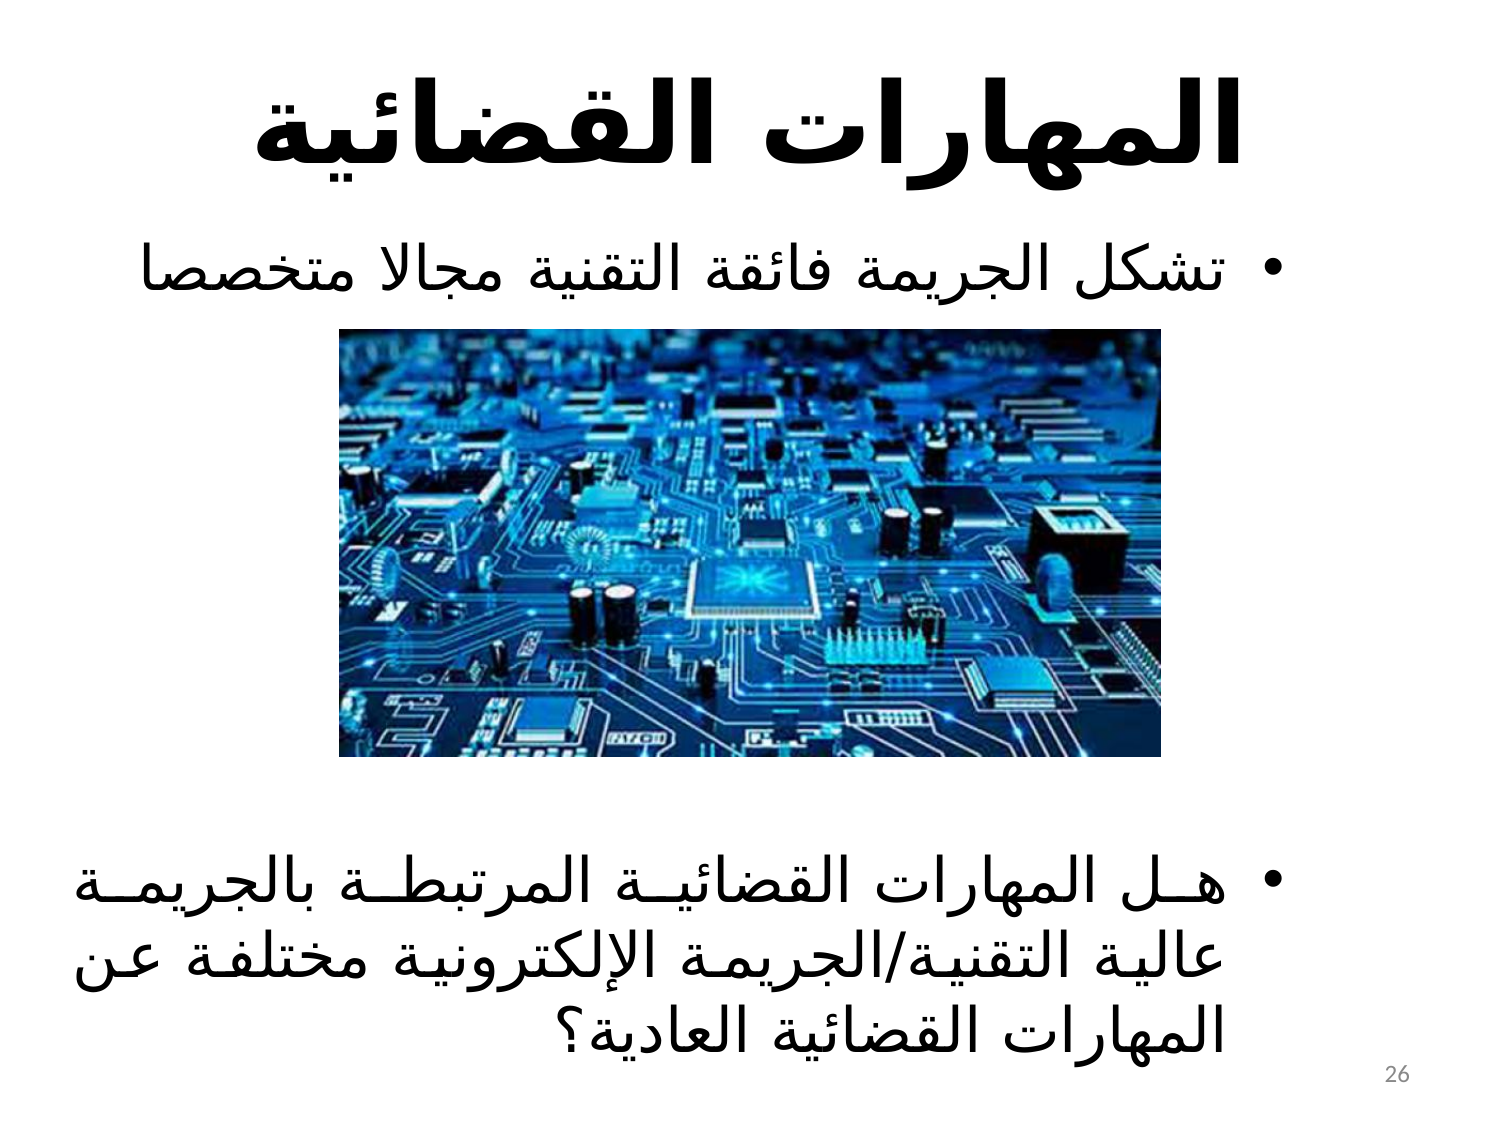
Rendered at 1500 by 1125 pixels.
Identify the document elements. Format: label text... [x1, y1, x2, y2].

title المهارات القضائية [75, 24, 1425, 213]
slide_number 26 [1074, 1042, 1425, 1103]
text_box تشكل الجريمة فائقة التقنية مجالا متخصصا هل المهارات القضائية المرتبطة بالجريمة عالية التقنية/الجريمة الإلكترونية مختلفة عن المهارات القضائية العادية؟ [57, 220, 1300, 1097]
picture [338, 329, 1162, 757]
